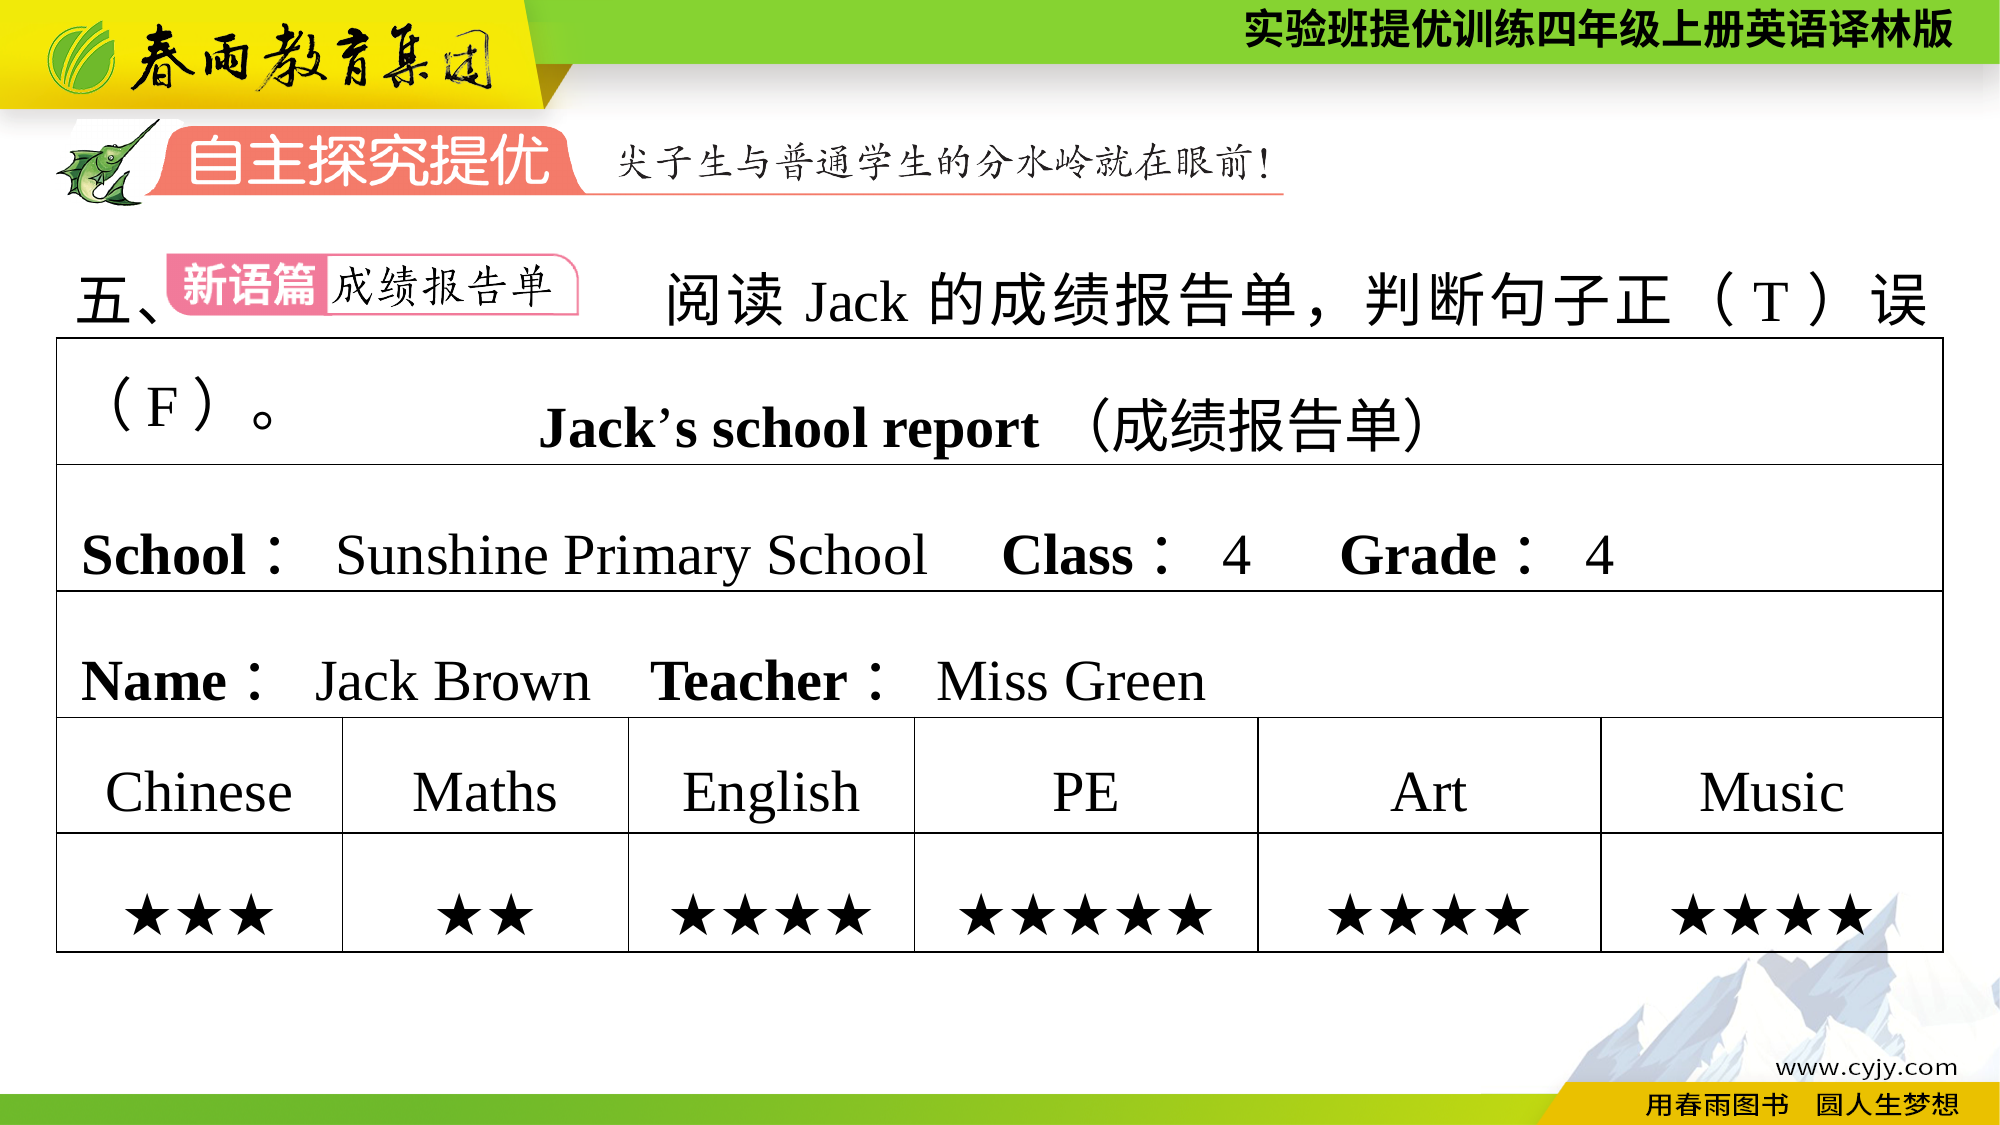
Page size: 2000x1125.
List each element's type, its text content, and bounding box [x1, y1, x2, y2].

table_cell Maths [343, 718, 628, 832]
list 五、 阅读Jack的成绩报告单，判断句子正（T）误（F）。 [59, 221, 1944, 337]
table_cell Music [1602, 718, 1942, 832]
table_header Jack’s school report（成绩报告单） [57, 339, 1942, 464]
table_cell English [629, 718, 914, 832]
table_cell School：Sunshine Primary School Class：4 Grade：4 [57, 465, 1942, 590]
table_cell ★★★★★ [915, 834, 1257, 951]
table_cell ★★★ [57, 834, 342, 951]
table_cell ★★★★ [629, 834, 914, 951]
table_cell ★★★★ [1602, 834, 1942, 951]
table_cell ★★★★ [1259, 834, 1600, 951]
table_cell Art [1259, 718, 1600, 832]
table_cell Chinese [57, 718, 342, 832]
table_cell Name：Jack Brown Teacher：Miss Green [57, 592, 1942, 717]
picture [0, 0, 2000, 1125]
table_cell PE [915, 718, 1257, 832]
table_cell ★★ [343, 834, 628, 951]
